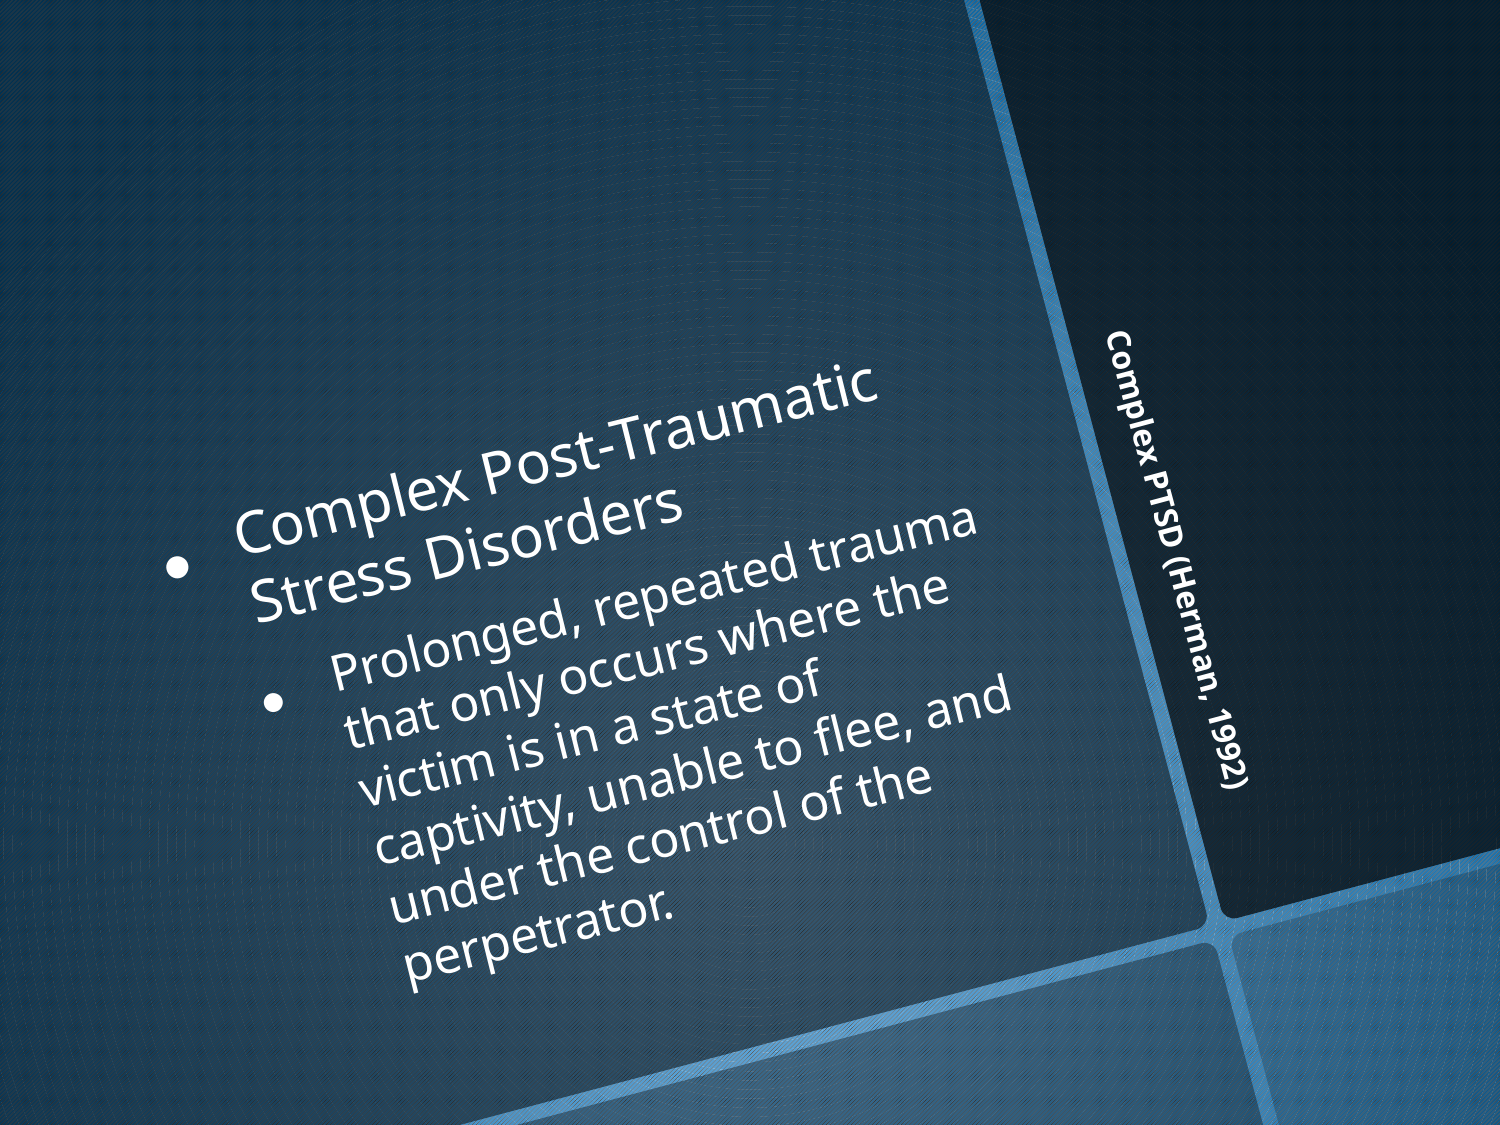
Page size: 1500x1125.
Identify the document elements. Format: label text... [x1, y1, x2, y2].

list Complex Post-Traumatic Stress Disorders Prolonged, repeated trauma that only occurs where the victim is in a state of captivity, unable to flee, and under the control of the perpetrator. [89, 63, 1114, 1125]
title Complex PTSD (Herman, 1992) [969, 0, 1402, 825]
